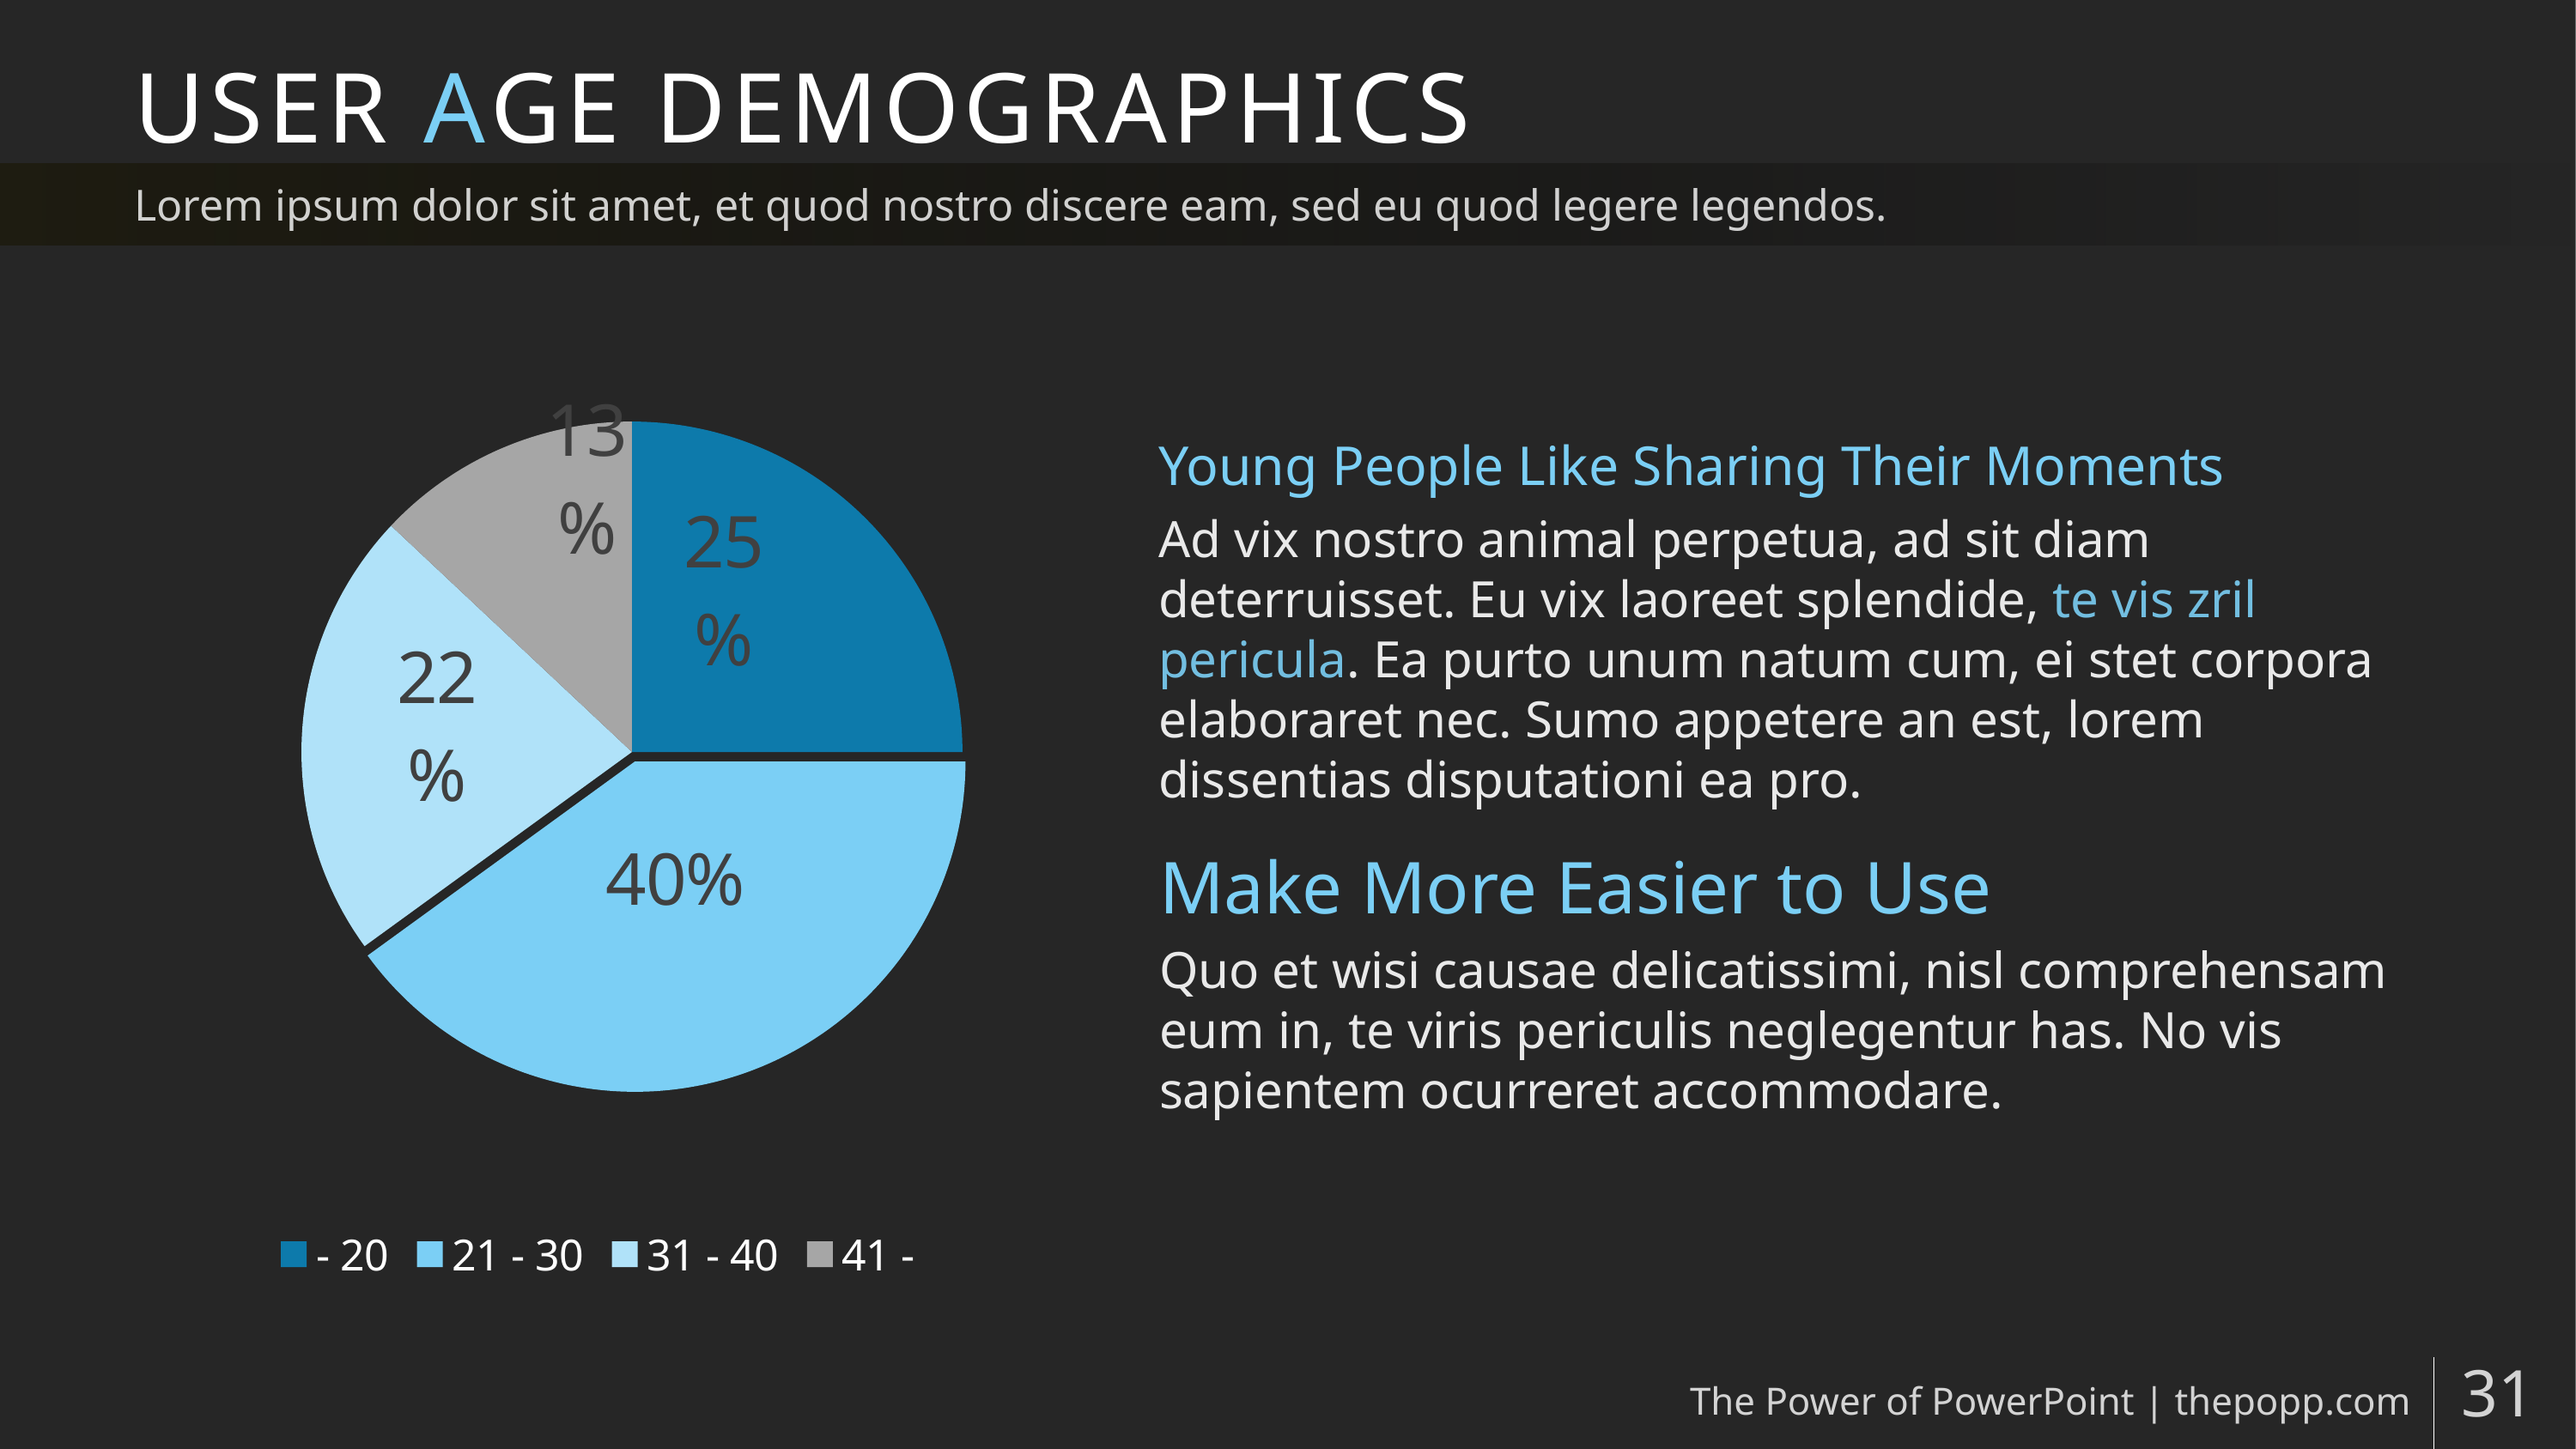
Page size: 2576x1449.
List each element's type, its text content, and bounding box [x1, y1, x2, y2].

slide_number 31 [2438, 1357, 2576, 1434]
list Lorem ipsum dolor sit amet, et quod nostro discere eam, sed eu quod legere legendos. [111, 167, 2404, 248]
list Make More Easier to Use [1136, 817, 2465, 927]
list Quo et wisi causae delicatissimi, nisl comprehensam eum in, te viris periculis neglegentur has. No vis sapientem ocurreret accommodare. [1136, 927, 2465, 1211]
title USER AGE DEMOGRAPHICS [111, 0, 2430, 174]
footer The Power of PowerPoint | thepopp.com [922, 1356, 2434, 1434]
chart [111, 308, 1096, 1293]
list Young People Like Sharing Their Moments [1135, 386, 2464, 495]
list Ad vix nostro animal perpetua, ad sit diam deterruisset. Eu vix laoreet splendide, te vis zril pericula. Ea purto unum natum cum, ei stet corpora elaboraret nec. Sumo appetere an est, lorem dissentias disputationi ea pro. [1135, 495, 2464, 780]
